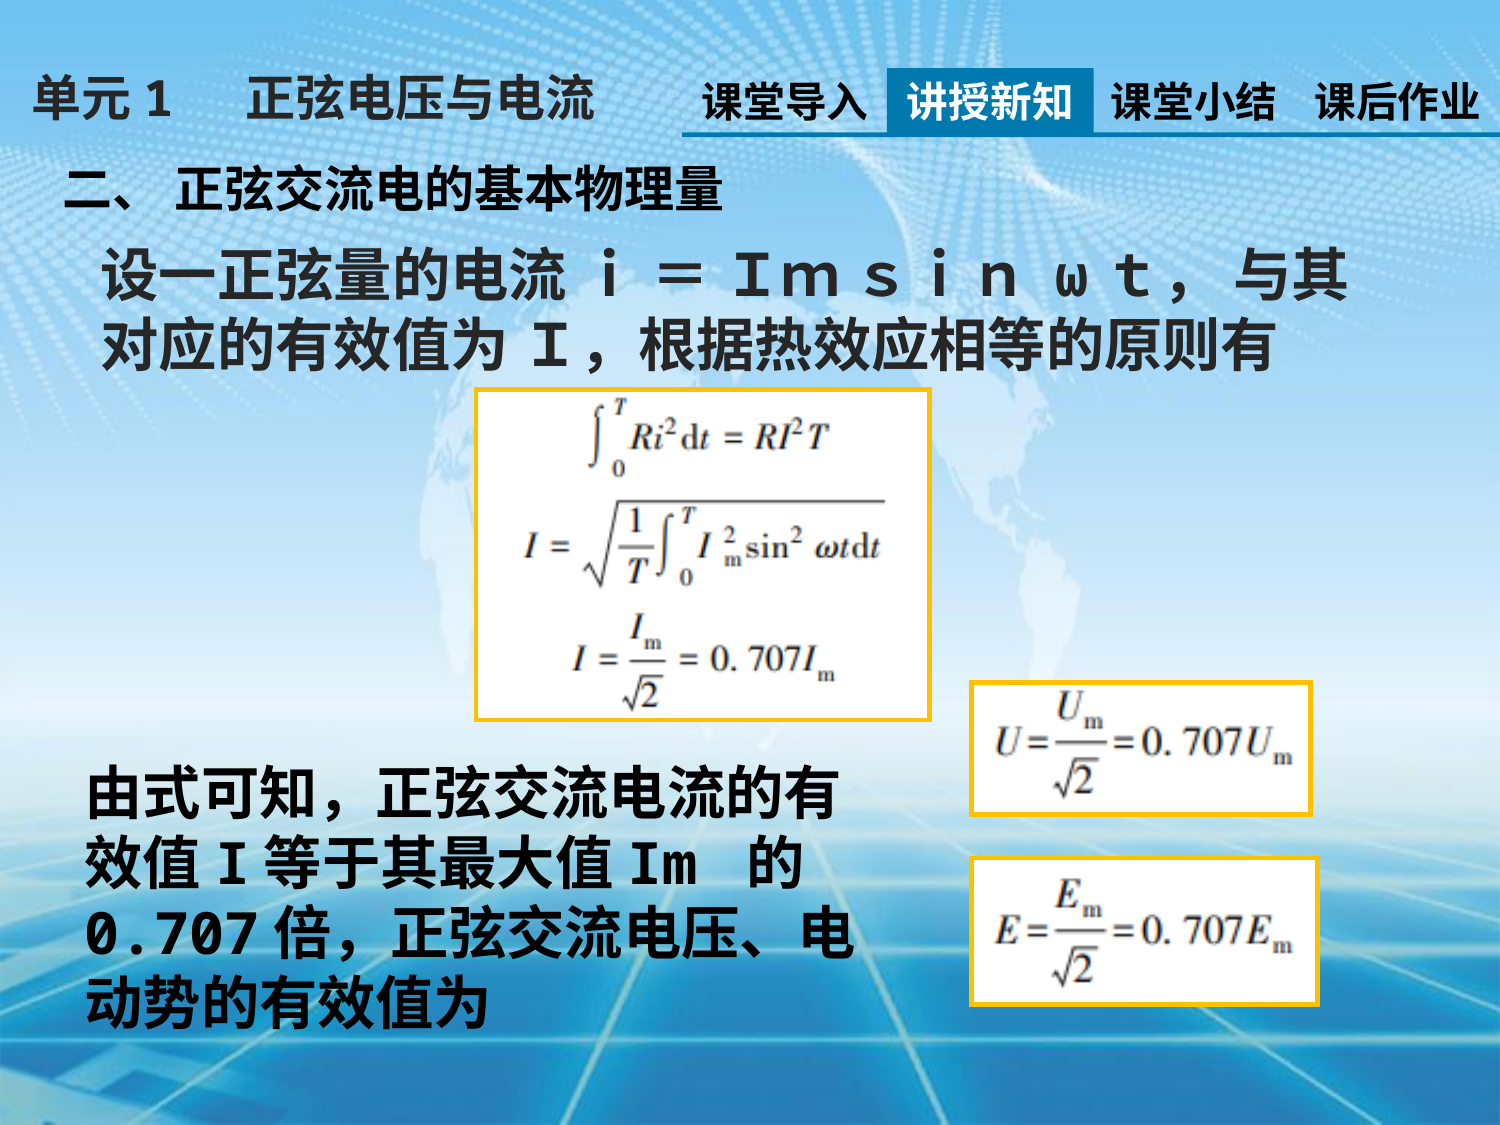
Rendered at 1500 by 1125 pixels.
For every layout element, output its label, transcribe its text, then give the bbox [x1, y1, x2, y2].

text_box 设一正弦量的电流 ｉ ＝ Ｉｍ ｓｉｎ ωｔ， 与其对应的有效值为 Ｉ，根据热效应相等的原则有 [86, 230, 1405, 386]
picture [0, 0, 1500, 1125]
text_box 由式可知，正弦交流电流的有效值I等于其最大值Im 的0.707倍，正弦交流电压、电动势的有效值为 [69, 748, 898, 1044]
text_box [16, 59, 1500, 135]
text_box 二、 正弦交流电的基本物理量 [19, 173, 768, 287]
